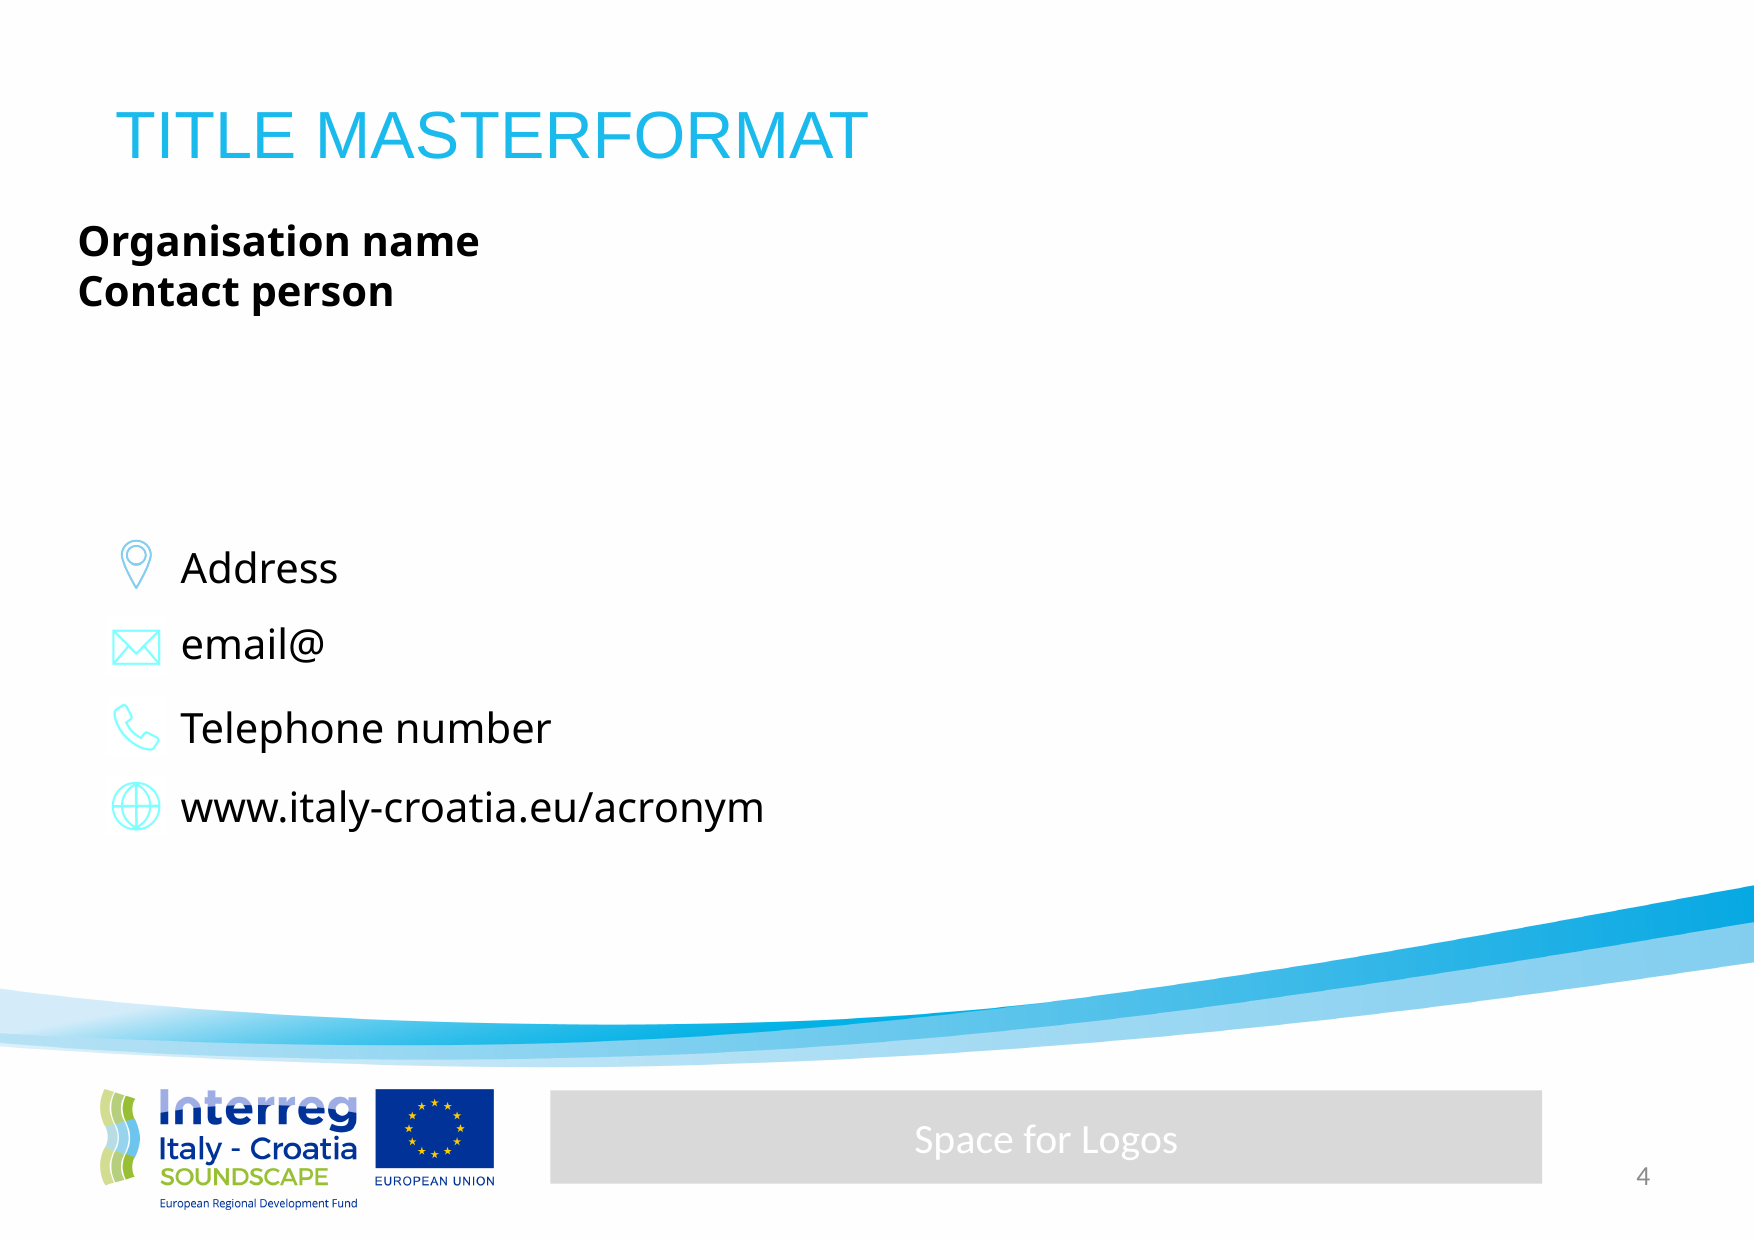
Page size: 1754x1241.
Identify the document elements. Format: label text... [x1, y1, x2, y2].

slide_number 4 [1607, 1141, 1666, 1208]
text_box email@ [165, 610, 1194, 676]
text_box Address [165, 534, 1194, 600]
text_box www.italy-croatia.eu/acronym [165, 772, 1194, 838]
picture [0, 0, 1754, 1241]
text_box TITLE MASTERFORMAT [97, 83, 1656, 181]
text_box Telephone number [165, 694, 1194, 760]
text_box Organisation name Contact person [62, 206, 496, 322]
text_box Space for Logos [549, 1089, 1543, 1185]
